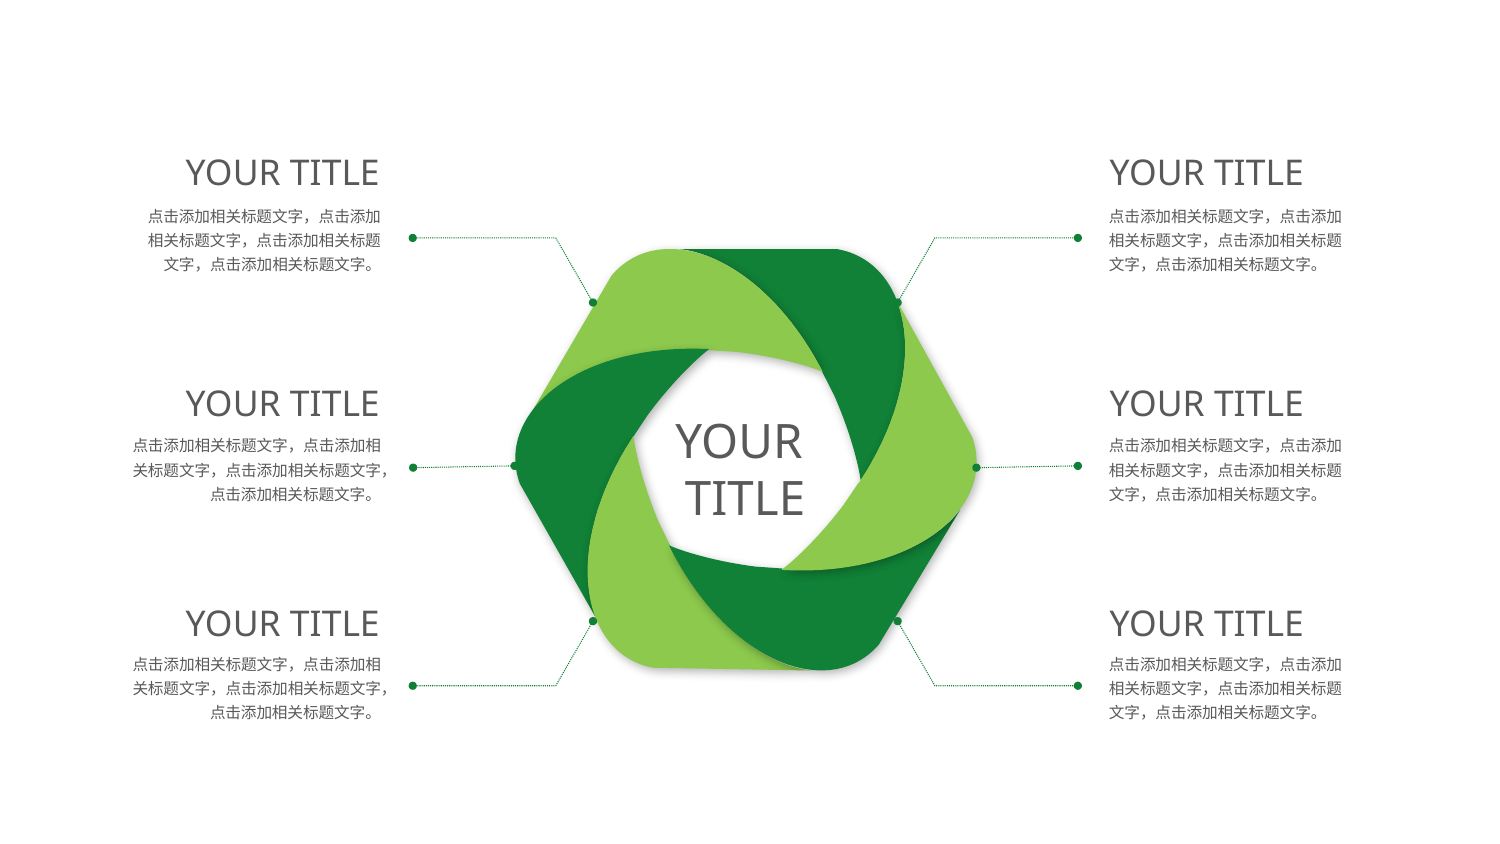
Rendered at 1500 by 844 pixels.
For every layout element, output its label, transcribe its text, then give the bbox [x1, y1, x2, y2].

text_box 点击添加相关标题文字，点击添加相关标题文字，点击添加相关标题文字，点击添加相关标题文字。 [117, 201, 396, 282]
text_box YOUR TITLE [117, 142, 396, 201]
text_box [513, 346, 712, 603]
text_box YOUR TITLE [117, 593, 396, 652]
text_box 点击添加相关标题文字，点击添加相关标题文字，点击添加相关标题文字，点击添加相关标题文字。 [115, 641, 396, 729]
text_box YOUR TITLE [117, 373, 396, 431]
text_box YOUR TITLE [1094, 373, 1329, 431]
text_box [408, 233, 598, 307]
text_box 点击添加相关标题文字，点击添加相关标题文字，点击添加相关标题文字，点击添加相关标题文字。 [115, 423, 396, 511]
text_box 点击添加相关标题文字，点击添加相关标题文字，点击添加相关标题文字，点击添加相关标题文字。 [1094, 641, 1371, 729]
text_box [408, 617, 598, 690]
text_box [893, 617, 1083, 690]
text_box [893, 233, 1083, 307]
text_box YOUR TITLE [1094, 593, 1329, 652]
text_box [667, 543, 943, 673]
text_box YOUR TITLE [1094, 142, 1329, 201]
text_box [691, 246, 899, 477]
text_box [535, 246, 825, 401]
text_box 点击添加相关标题文字，点击添加相关标题文字，点击添加相关标题文字，点击添加相关标题文字。 [1094, 423, 1371, 511]
text_box [779, 305, 979, 573]
text_box [585, 434, 774, 672]
text_box YOUR TITLE [660, 403, 830, 532]
text_box 点击添加相关标题文字，点击添加相关标题文字，点击添加相关标题文字，点击添加相关标题文字。 [1094, 193, 1371, 282]
